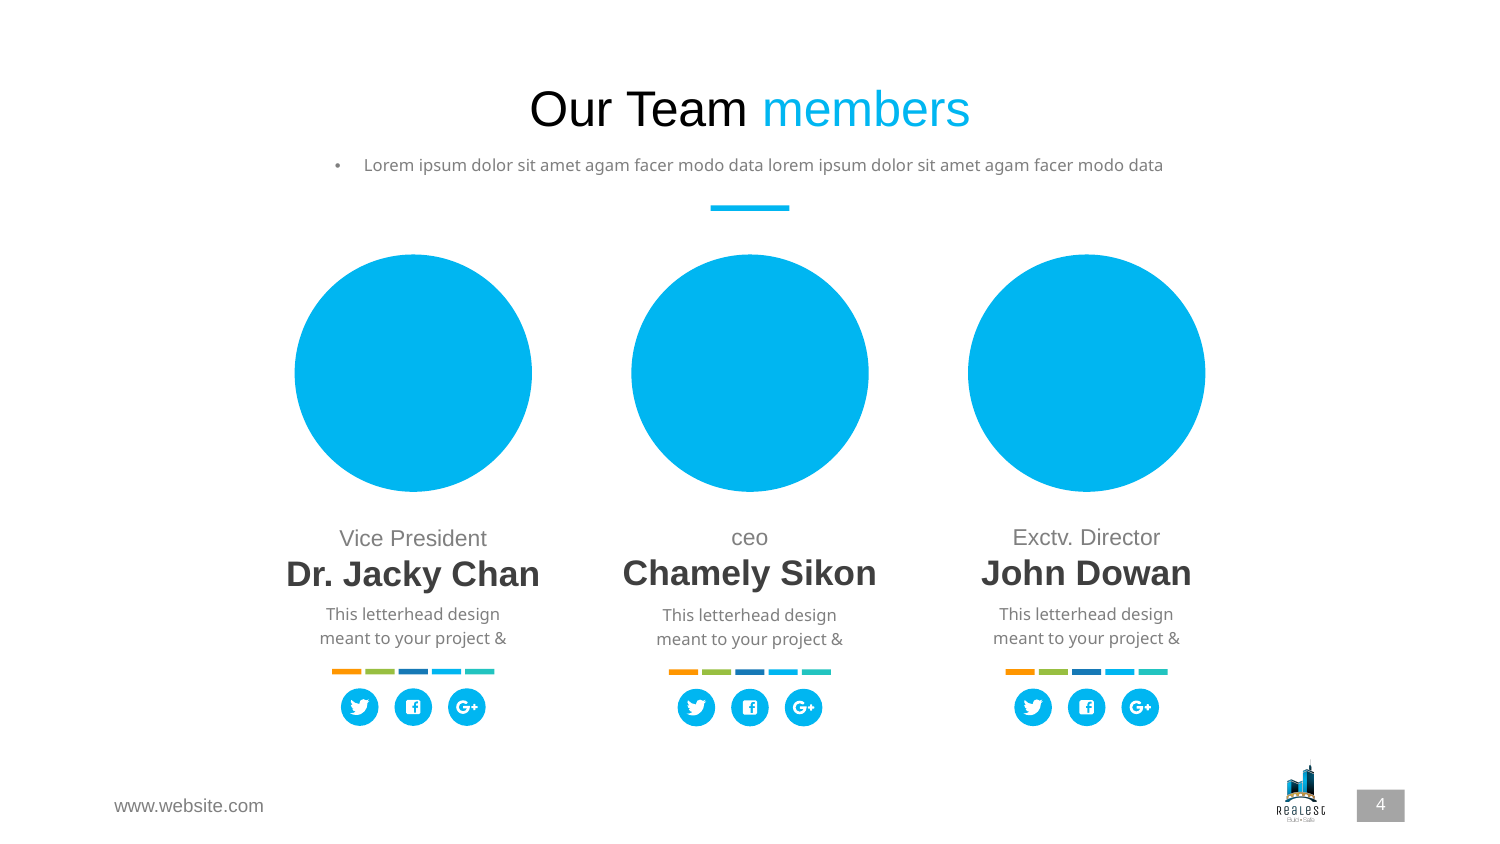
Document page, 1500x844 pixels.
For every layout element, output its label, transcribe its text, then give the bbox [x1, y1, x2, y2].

text_box [380, 254, 446, 259]
picture [974, 261, 1044, 332]
text_box Vice President Dr. Jacky Chan [264, 517, 563, 602]
text_box This letterhead design meant to your project & [634, 594, 866, 645]
picture [638, 416, 709, 486]
picture [1277, 759, 1325, 822]
picture [638, 261, 707, 330]
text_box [331, 668, 495, 727]
slide_number ‹#› [1356, 789, 1405, 822]
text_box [668, 669, 832, 727]
picture [974, 415, 1046, 486]
text_box Exctv. Director John Dowan [930, 517, 1243, 603]
title Our Team members [103, 72, 1397, 149]
text_box This letterhead design meant to your project & [971, 594, 1202, 644]
picture [301, 416, 372, 486]
text_box [717, 254, 783, 259]
text_box [1054, 254, 1120, 259]
picture [1130, 261, 1199, 331]
picture [793, 261, 863, 332]
text_box ceo Chamely Sikon [581, 517, 918, 603]
slide_number www.website.com [103, 782, 293, 827]
picture [791, 414, 863, 486]
text_box [710, 205, 790, 211]
picture [456, 261, 526, 332]
picture [1128, 416, 1199, 486]
list Lorem ipsum dolor sit amet agam facer modo data lorem ipsum dolor sit amet agam facer modo data [103, 151, 1397, 184]
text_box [1005, 668, 1168, 727]
text_box This letterhead design meant to your project & [295, 594, 531, 644]
picture [301, 261, 370, 331]
picture [454, 415, 526, 486]
